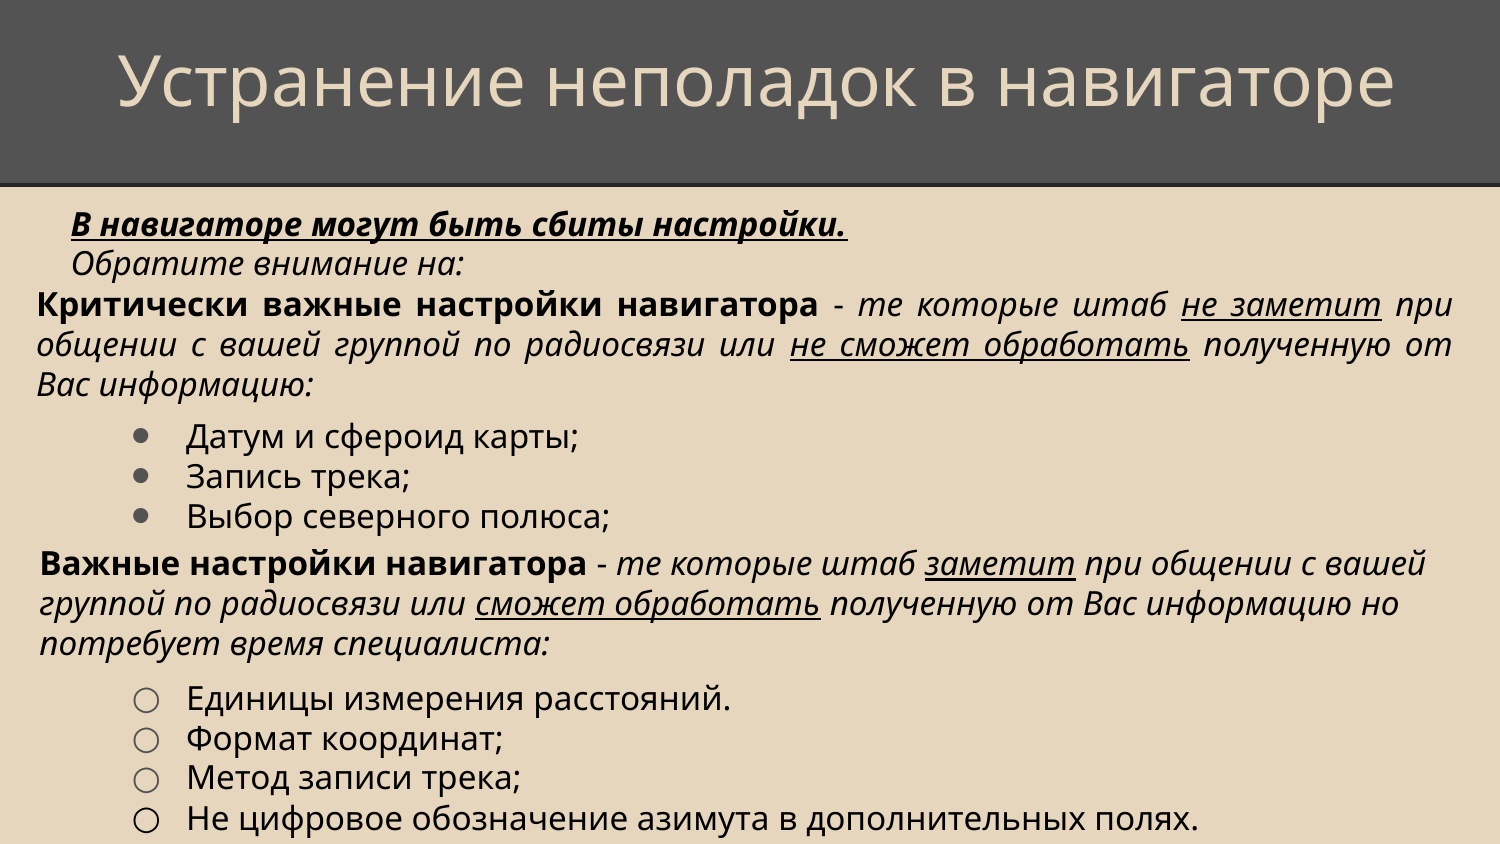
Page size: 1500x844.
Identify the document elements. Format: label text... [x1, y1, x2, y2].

text_box Важные настройки навигатора - те которые штаб заметит при общении с вашей группой по радиосвязи или сможет обработать полученную от Вас информацию но потребует время специалиста: [24, 527, 1483, 662]
text_box Датум и сфероид карты; Запись трека; Выбор северного полюса; [21, 400, 1469, 542]
text_box Критически важные настройки навигатора - те которые штаб не заметит при общении с вашей группой по радиосвязи или не сможет обработать полученную от Вас информацию: [21, 268, 1469, 400]
list В навигаторе могут быть сбиты настройки. Обратите внимание на: [24, 187, 1483, 295]
text_box Единицы измерения расстояний. Формат координат; Метод записи трека; Не цифровое обозначение азимута в дополнительных полях. [21, 661, 1469, 837]
title Устранение неполадок в навигаторе [24, 10, 1492, 136]
